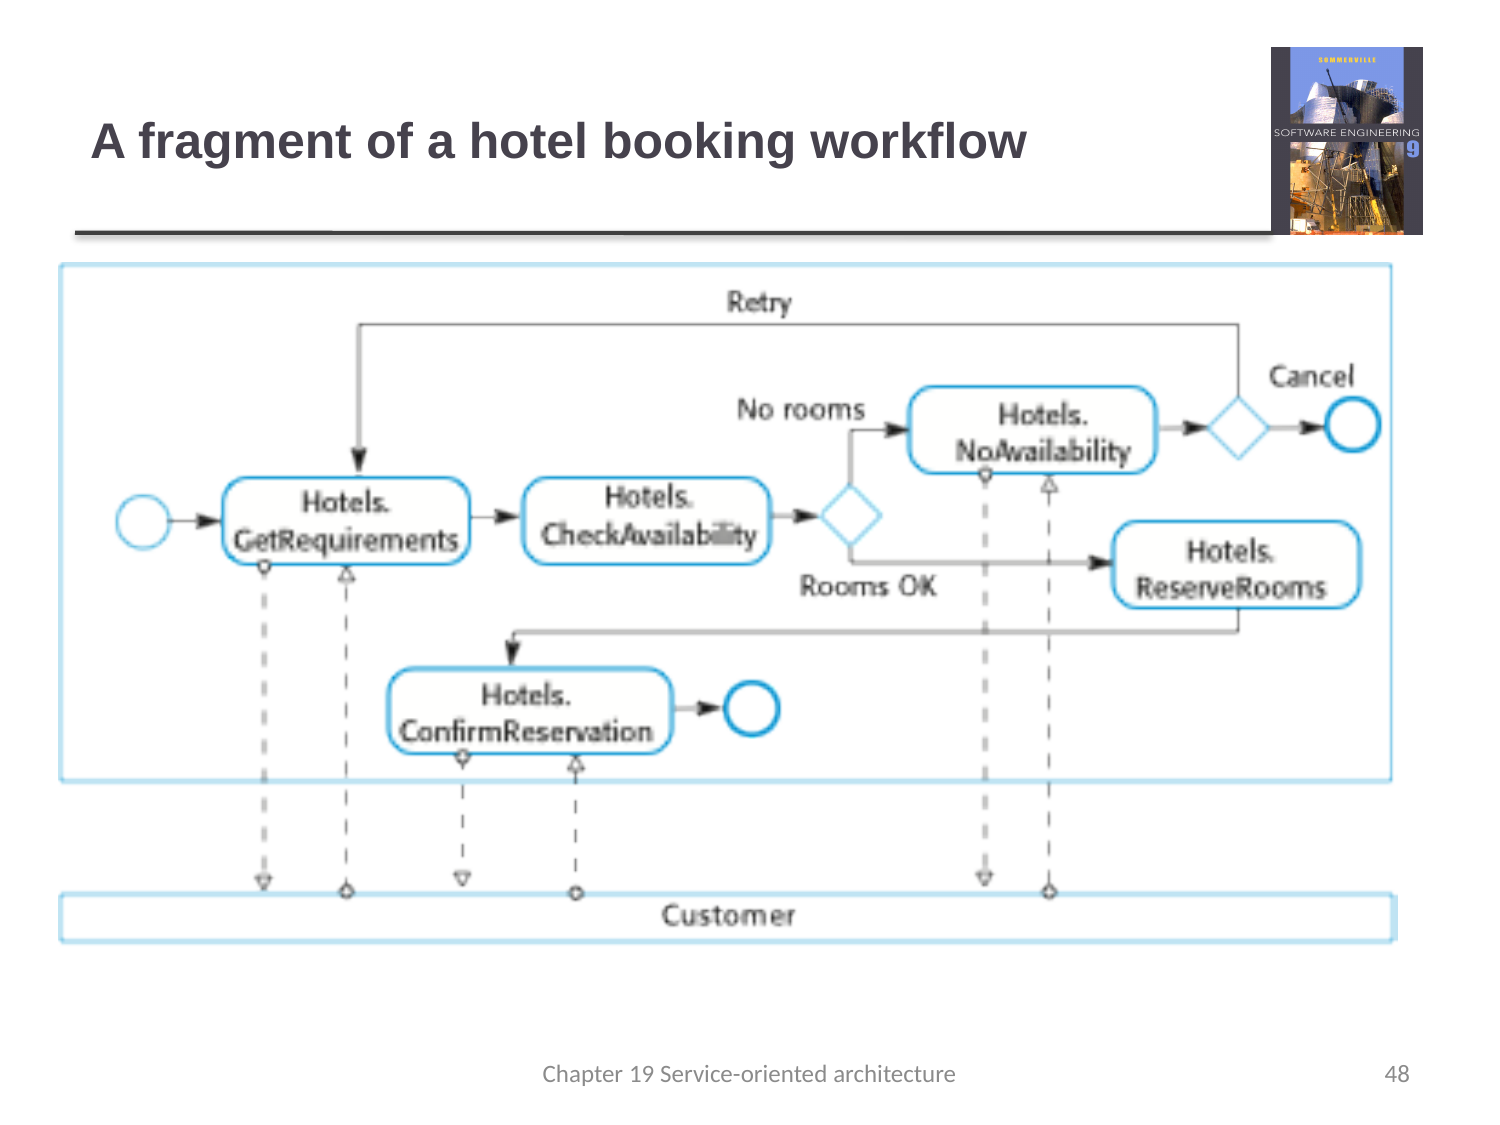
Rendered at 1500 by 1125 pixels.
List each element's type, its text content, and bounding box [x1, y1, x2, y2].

title A fragment of a hotel booking workflow [74, 44, 1272, 233]
picture [1272, 47, 1423, 235]
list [0, 262, 1500, 1125]
